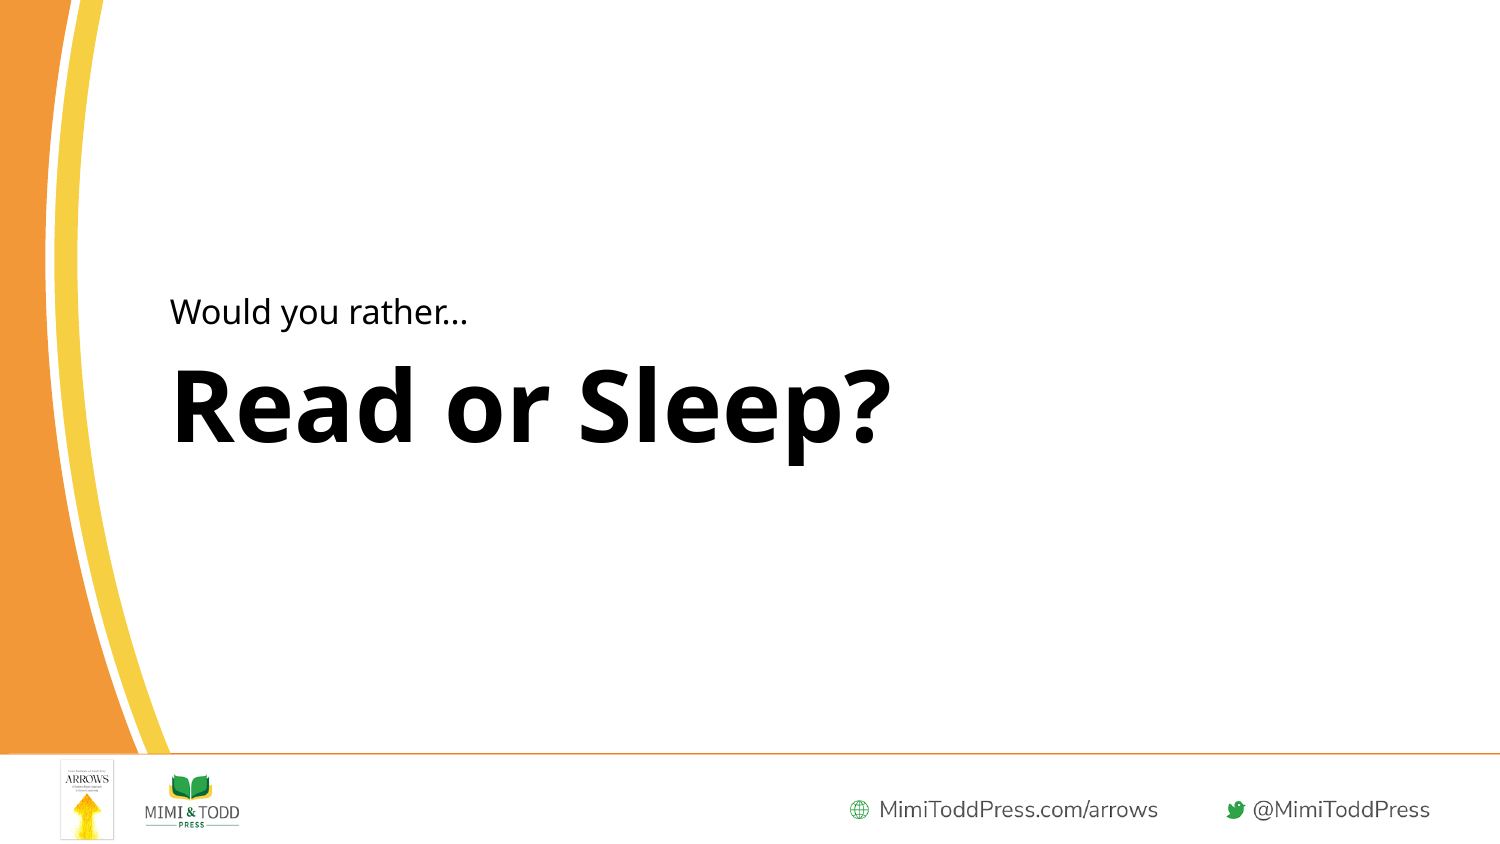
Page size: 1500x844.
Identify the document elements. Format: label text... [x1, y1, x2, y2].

subtitle Would you rather… [154, 276, 1413, 348]
title Read or Sleep? [154, 348, 1413, 478]
picture [0, 753, 1500, 844]
